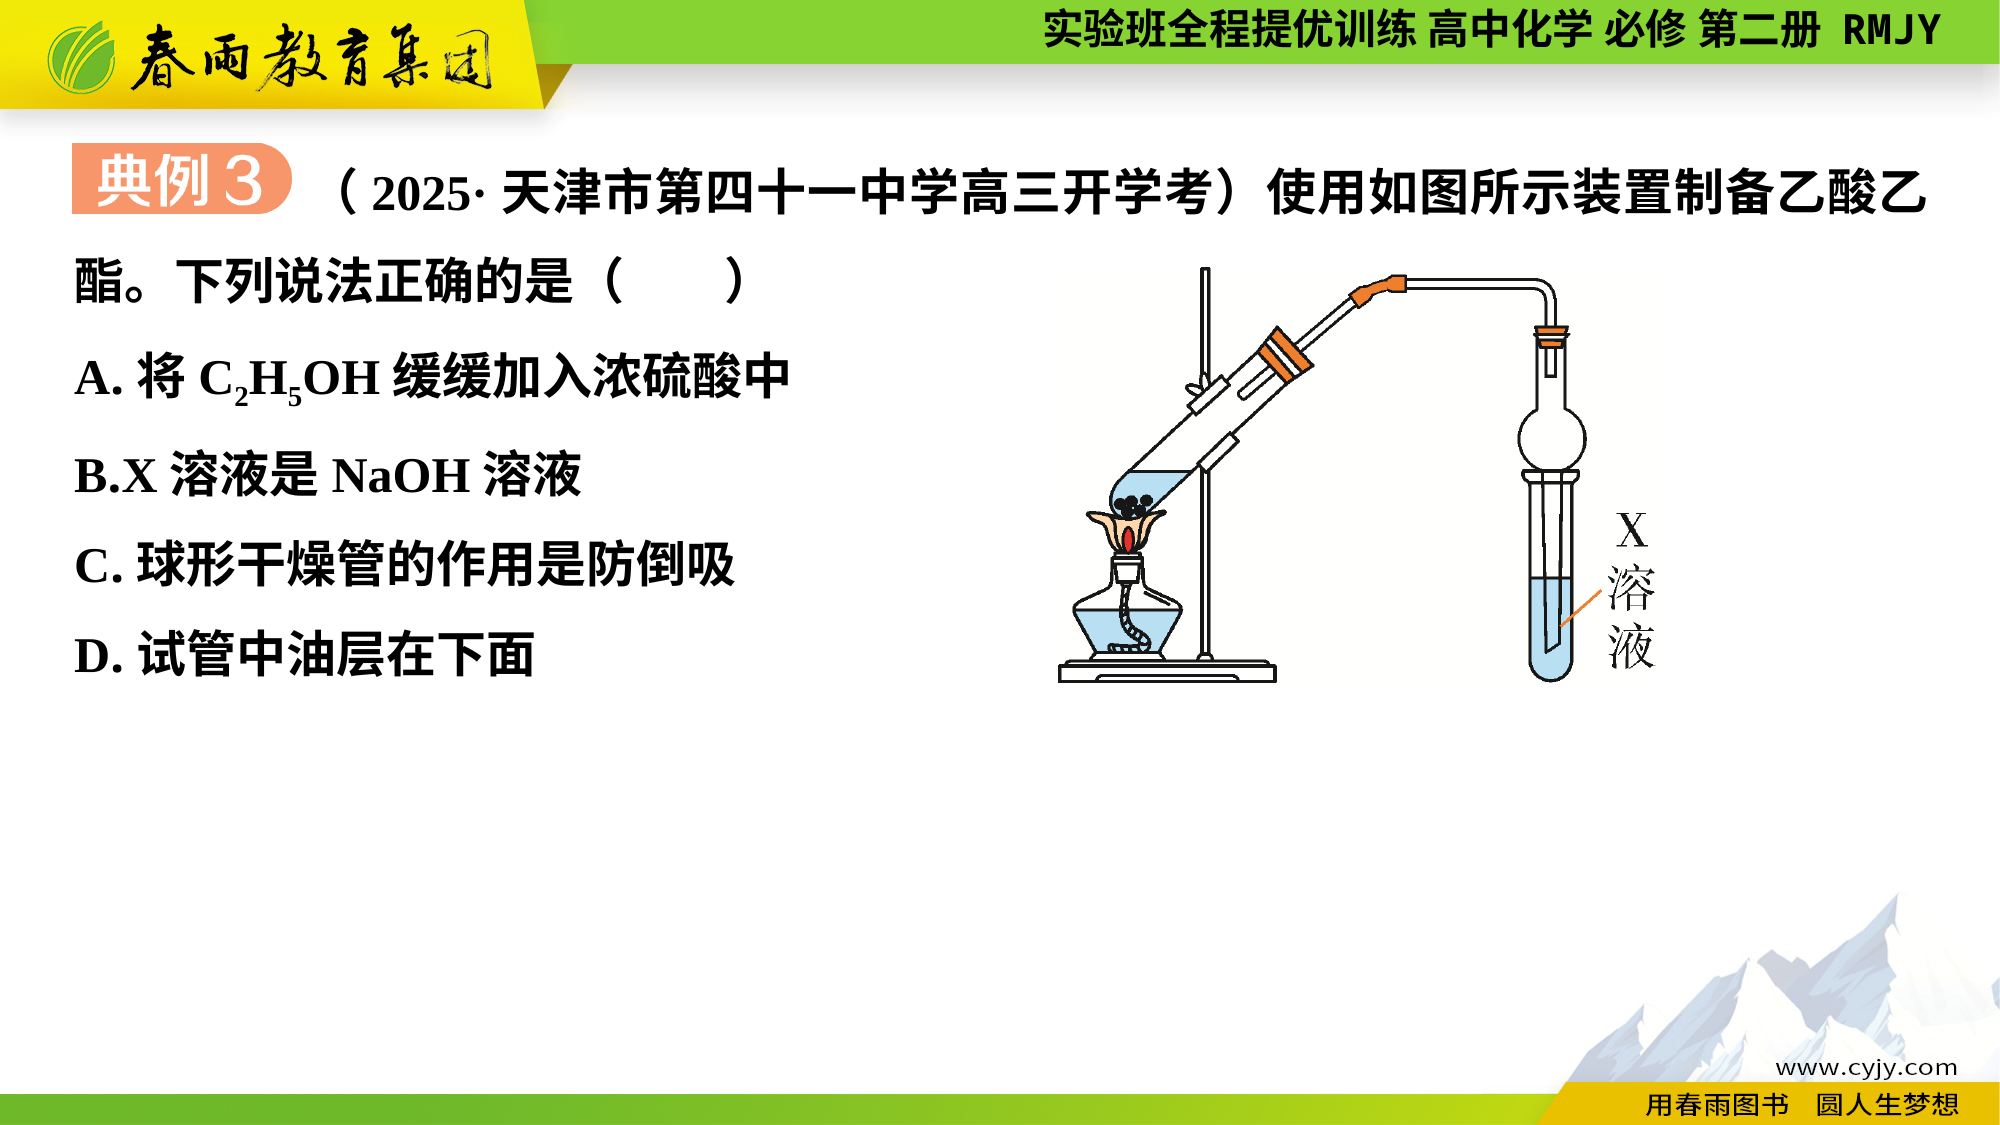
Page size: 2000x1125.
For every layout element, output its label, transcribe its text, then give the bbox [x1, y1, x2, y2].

list （2025·天津市第四十一中学高三开学考）使用如图所示装置制备乙酸乙酯。下列说法正确的是（ ） A.将C2H5OH缓缓加入浓硫酸中 B.X溶液是NaOH溶液 C.球形干燥管的作用是防倒吸 D.试管中油层在下面 [59, 122, 1944, 683]
picture [0, 0, 2000, 1125]
